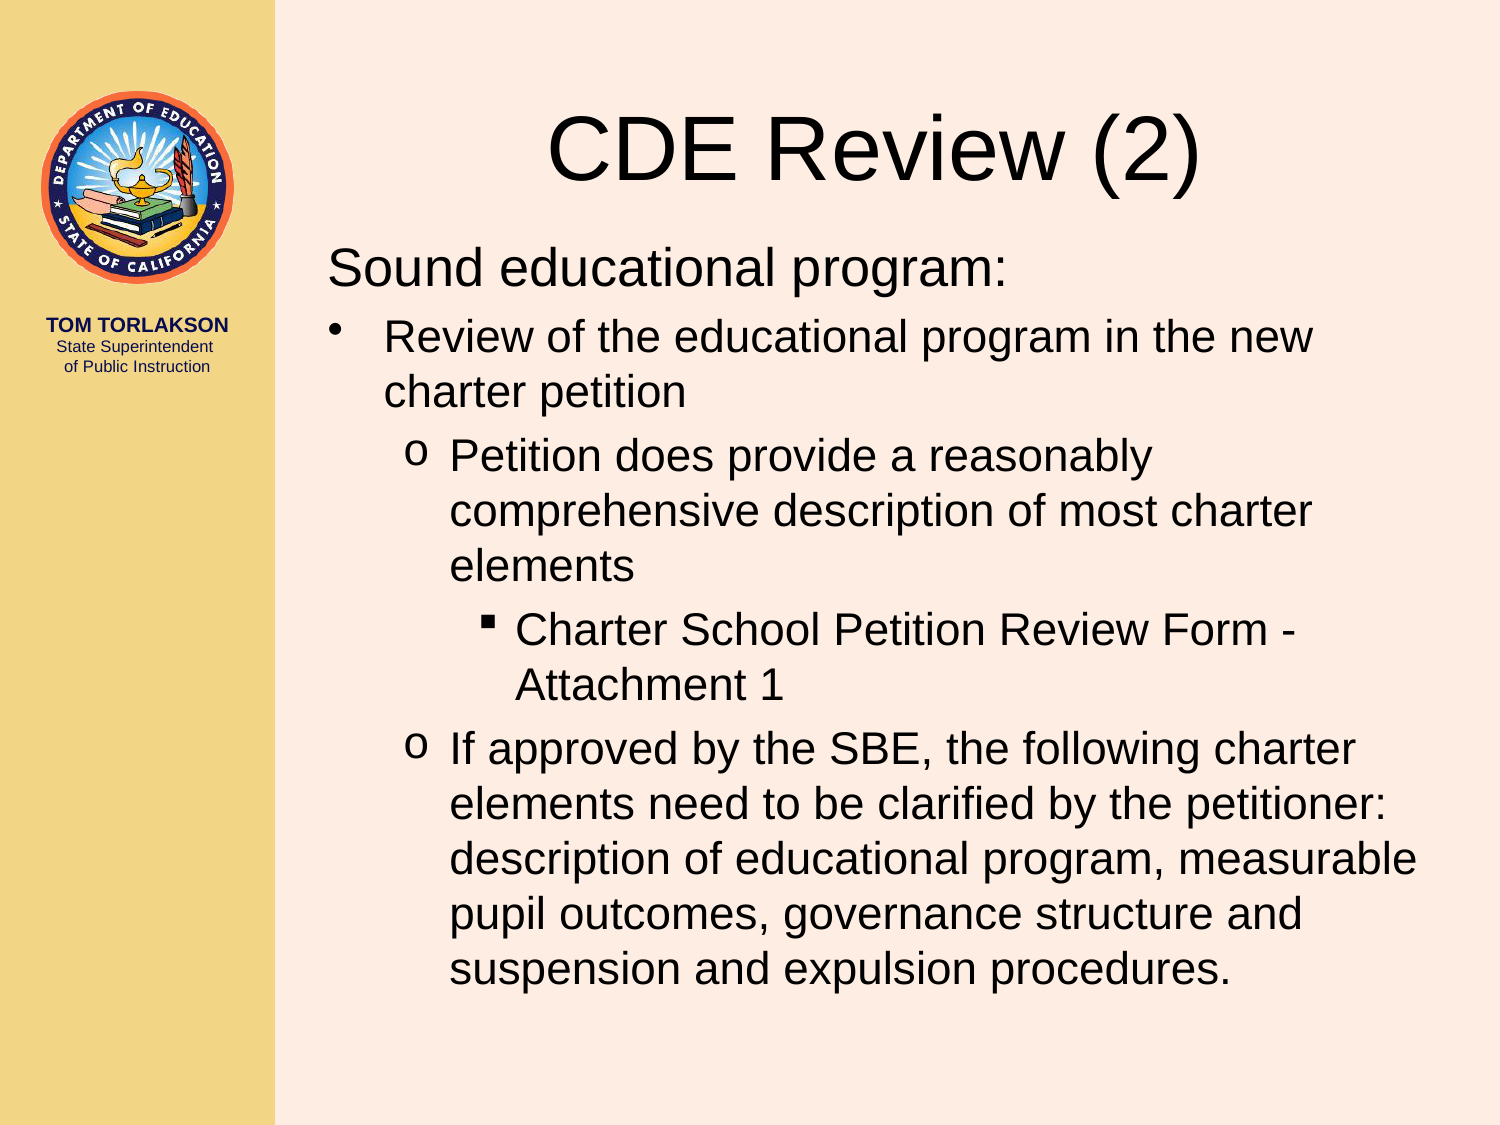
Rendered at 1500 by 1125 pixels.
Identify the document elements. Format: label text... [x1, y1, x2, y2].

picture [24, 74, 250, 300]
list Sound educational program: Review of the educational program in the new charter petition Petition does provide a reasonably comprehensive description of most charter elements Charter School Petition Review Form - Attachment 1 If approved by the SBE, the following charter elements need to be clarified by the petitioner: description of educational program, measurable pupil outcomes, governance structure and suspension and expulsion procedures. [312, 224, 1438, 1075]
title CDE Review (2) [312, 50, 1438, 224]
